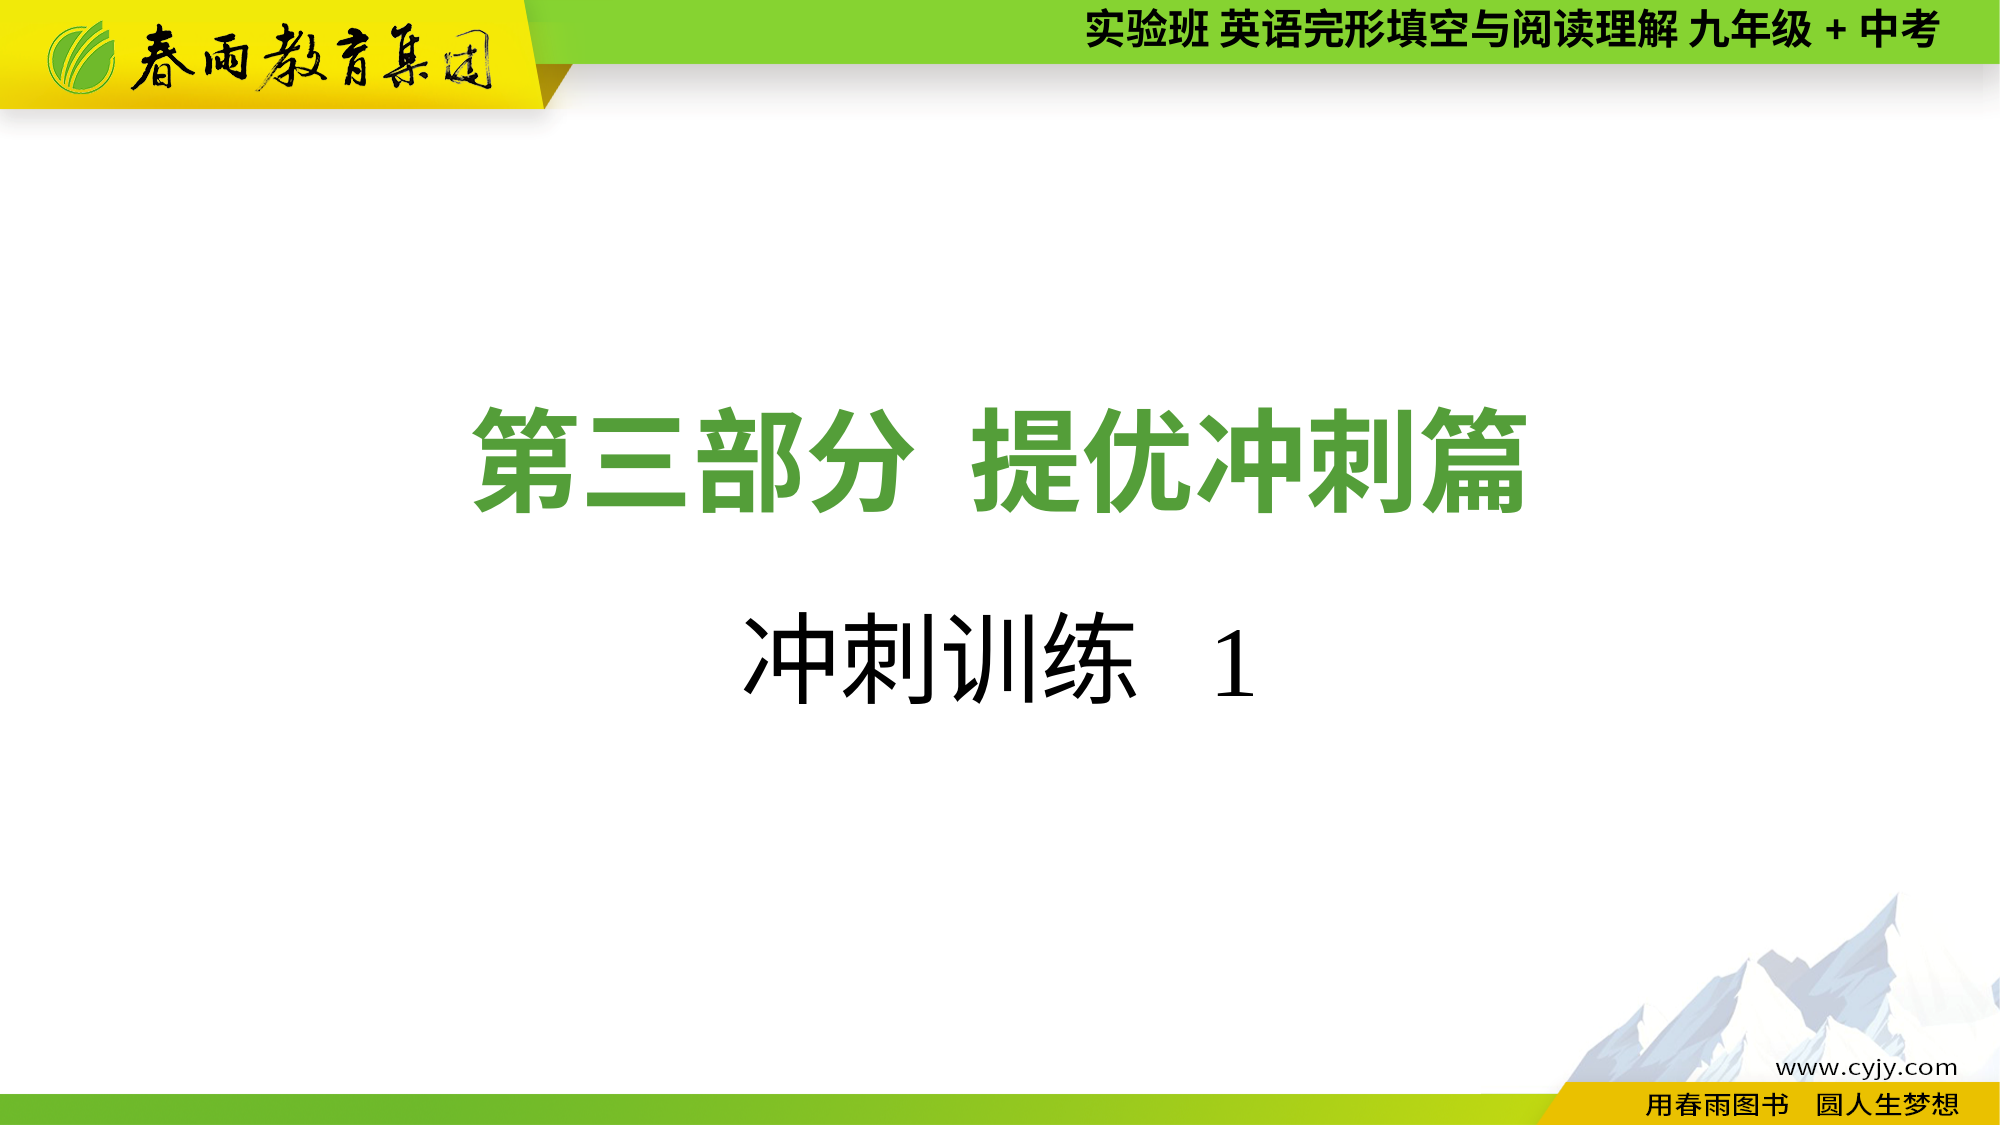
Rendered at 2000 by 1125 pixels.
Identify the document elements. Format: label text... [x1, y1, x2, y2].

text_box 第三部分 提优冲刺篇 [54, 316, 1946, 528]
picture [0, 0, 2000, 1125]
text_box 冲刺训练 1 [54, 528, 1946, 724]
